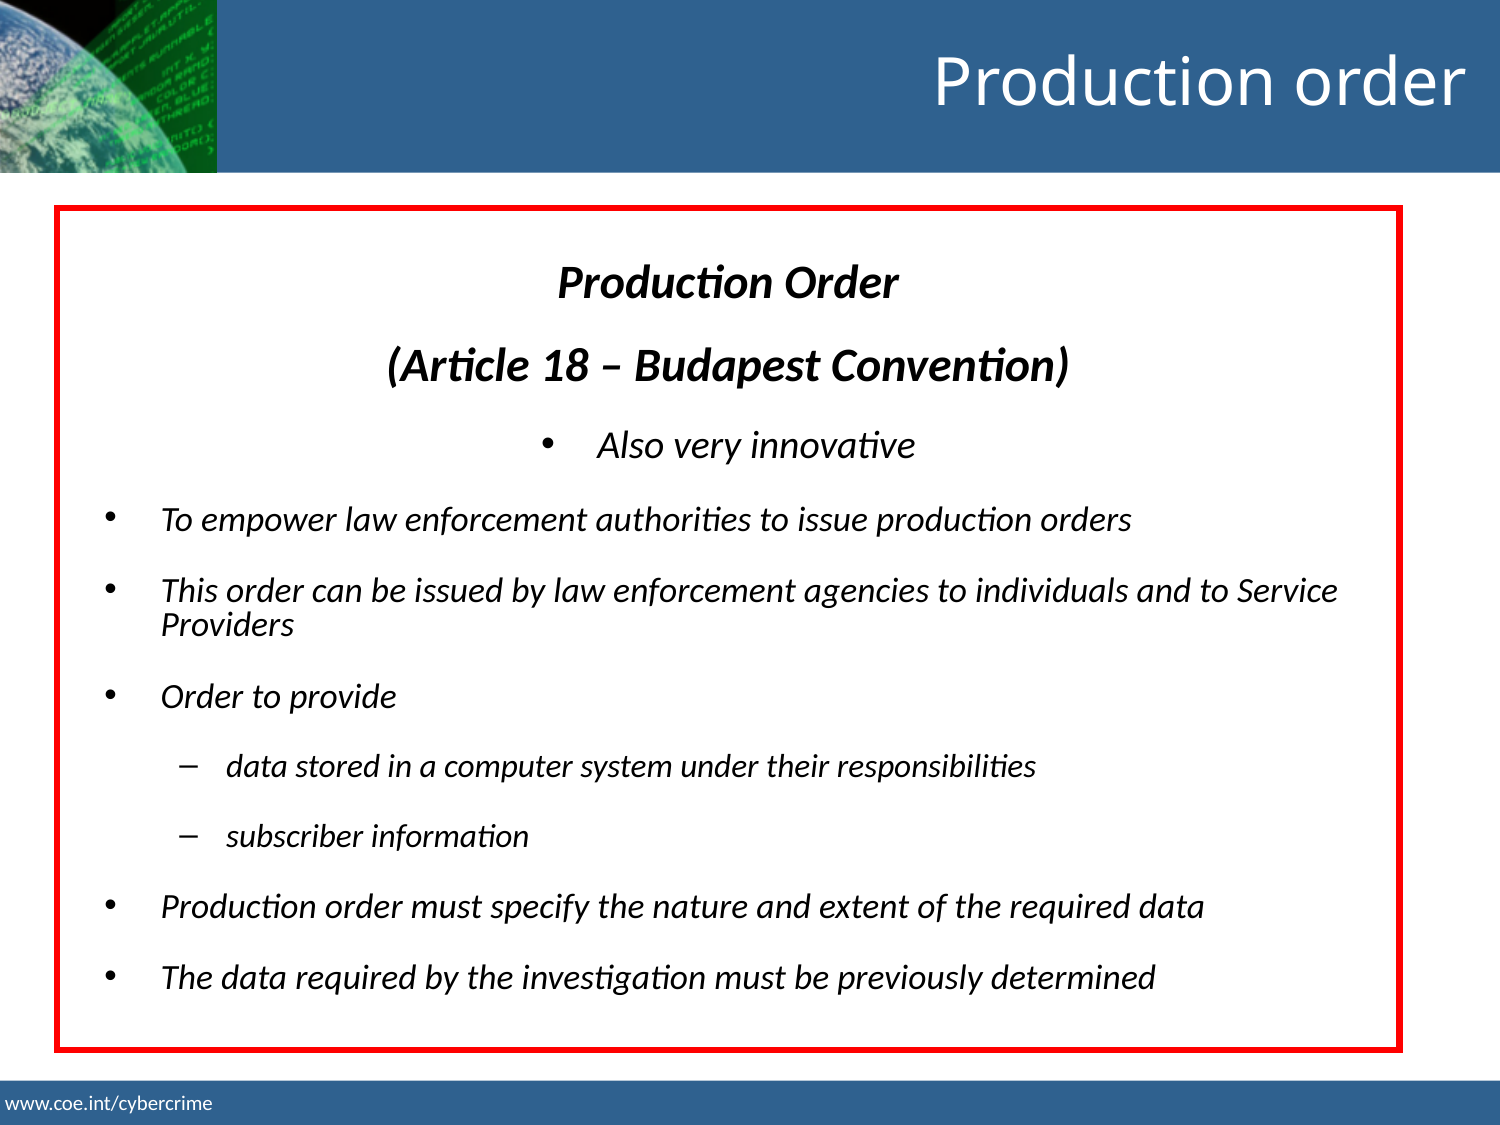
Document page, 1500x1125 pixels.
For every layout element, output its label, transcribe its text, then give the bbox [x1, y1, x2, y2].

text_box Production Order (Article 18 – Budapest Convention) Also very innovative To empower law enforcement authorities to issue production orders This order can be issued by law enforcement agencies to individuals and to Service Providers Order to provide data stored in a computer system under their responsibilities subscriber information Production order must specify the nature and extent of the required data The data required by the investigation must be previously determined [57, 208, 1400, 1050]
picture [0, 0, 217, 173]
text_box Production order [230, 31, 1483, 126]
